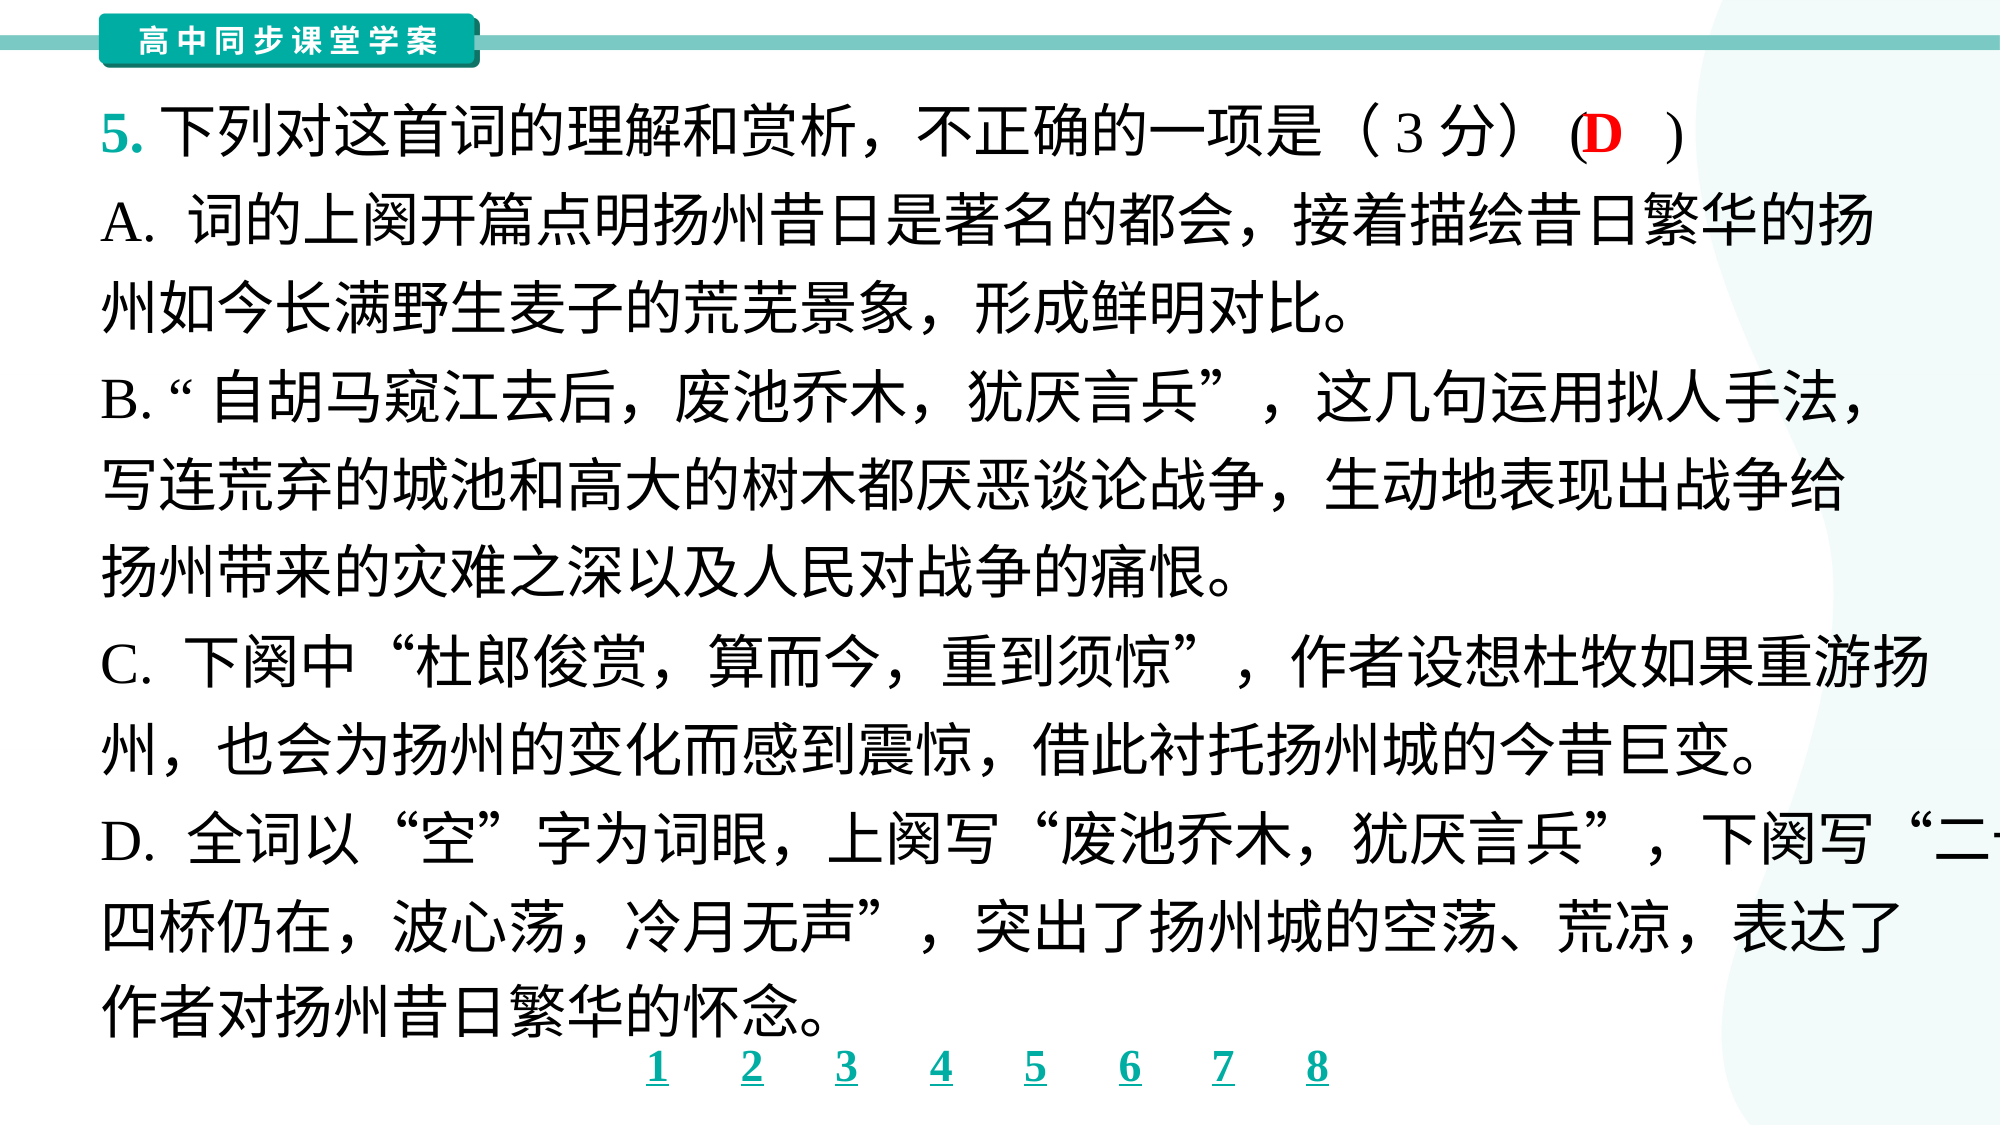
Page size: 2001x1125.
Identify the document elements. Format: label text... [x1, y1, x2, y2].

picture [0, 0, 2000, 1125]
text_box A. 词的上阕开篇点明扬州昔日是著名的都会，接着描绘昔日繁华的扬 州如今长满野生麦子的荒芜景象，形成鲜明对比。 B. “自胡马窥江去后，废池乔木，犹厌言兵”，这几句运用拟人手法， 写连荒弃的城池和高大的树木都厌恶谈论战争，生动地表现出战争给 扬州带来的灾难之深以及人民对战争的痛恨。 C. 下阕中“杜郎俊赏，算而今，重到须惊”，作者设想杜牧如果重游扬 州，也会为扬州的变化而感到震惊，借此衬托扬州城的今昔巨变。 D. 全词以“空”字为词眼，上阕写“废池乔木，犹厌言兵”，下阕写“二十 四桥仍在，波心荡，冷月无声”，突出了扬州城的空荡、荒凉，表达了 作者对扬州昔日繁华的怀念。 [100, 165, 1899, 1039]
text_box D [1560, 76, 1646, 158]
text_box 5.下列对这首词的理解和赏析，不正确的一项是（3分）( ) [1646, 76, 1899, 157]
text_box 5.下列对这首词的理解和赏析，不正确的一项是（3分）( ) [100, 76, 1560, 157]
